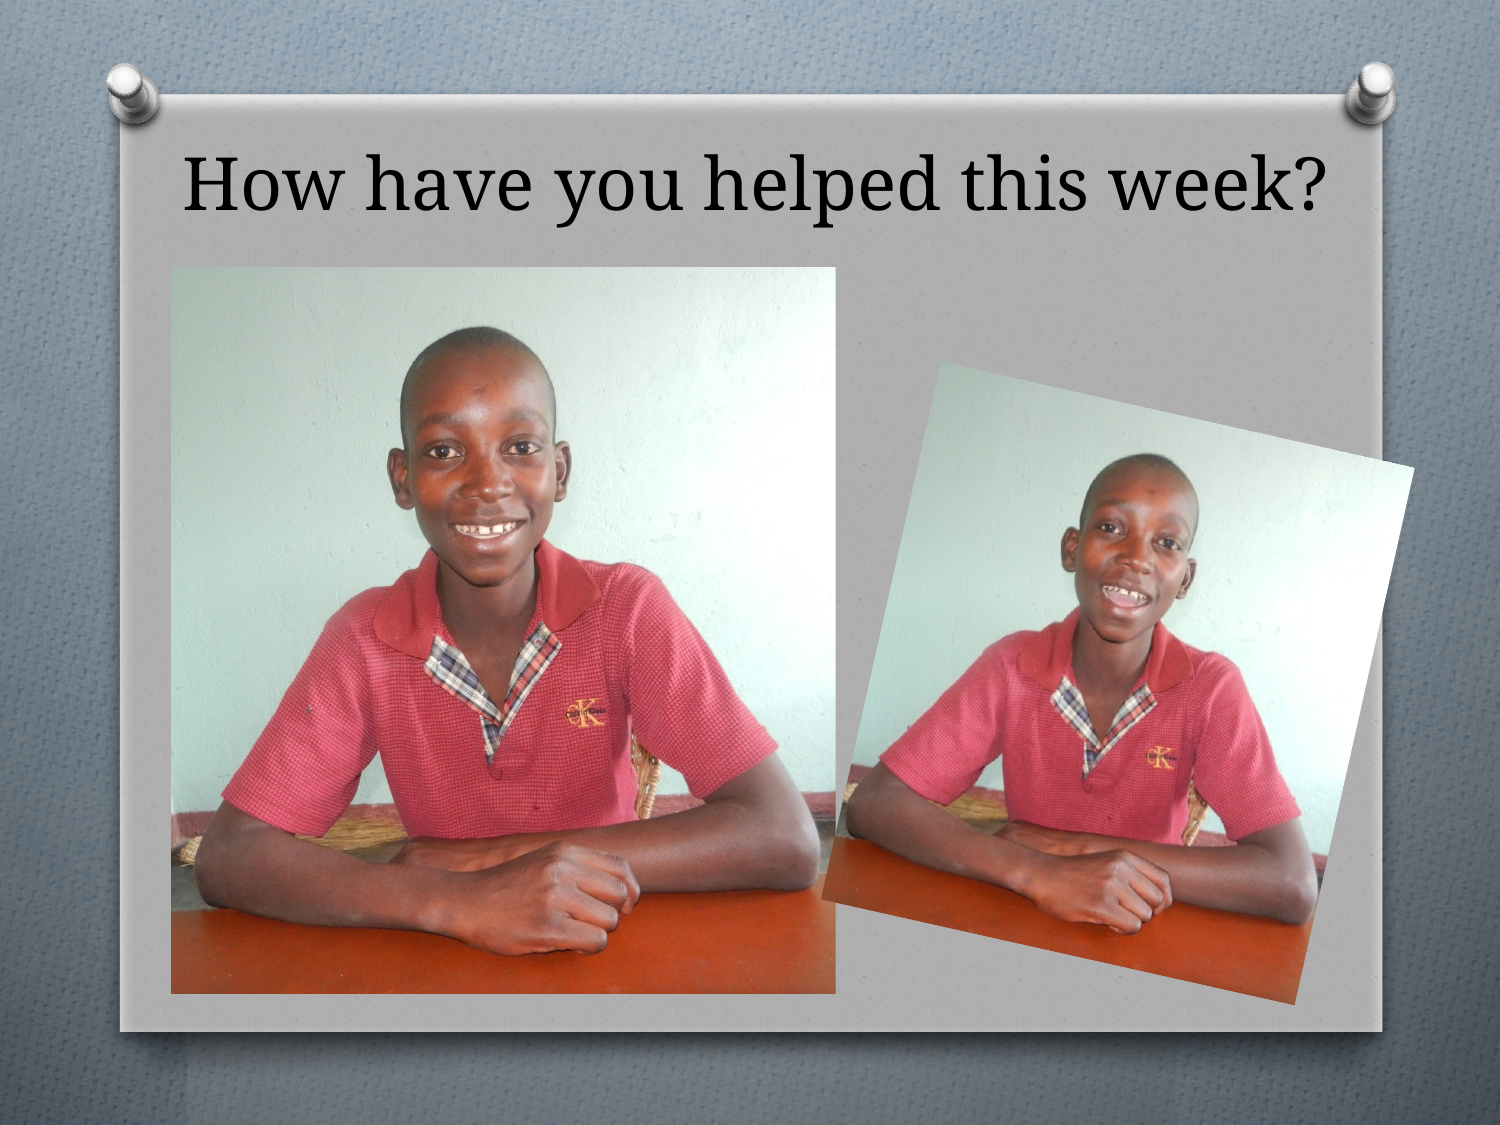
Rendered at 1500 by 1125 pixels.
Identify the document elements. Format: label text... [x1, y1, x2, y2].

picture [75, 29, 198, 147]
picture [836, 362, 1415, 1006]
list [170, 266, 836, 994]
picture [1317, 35, 1439, 151]
title How have you helped this week? [147, 101, 1365, 261]
